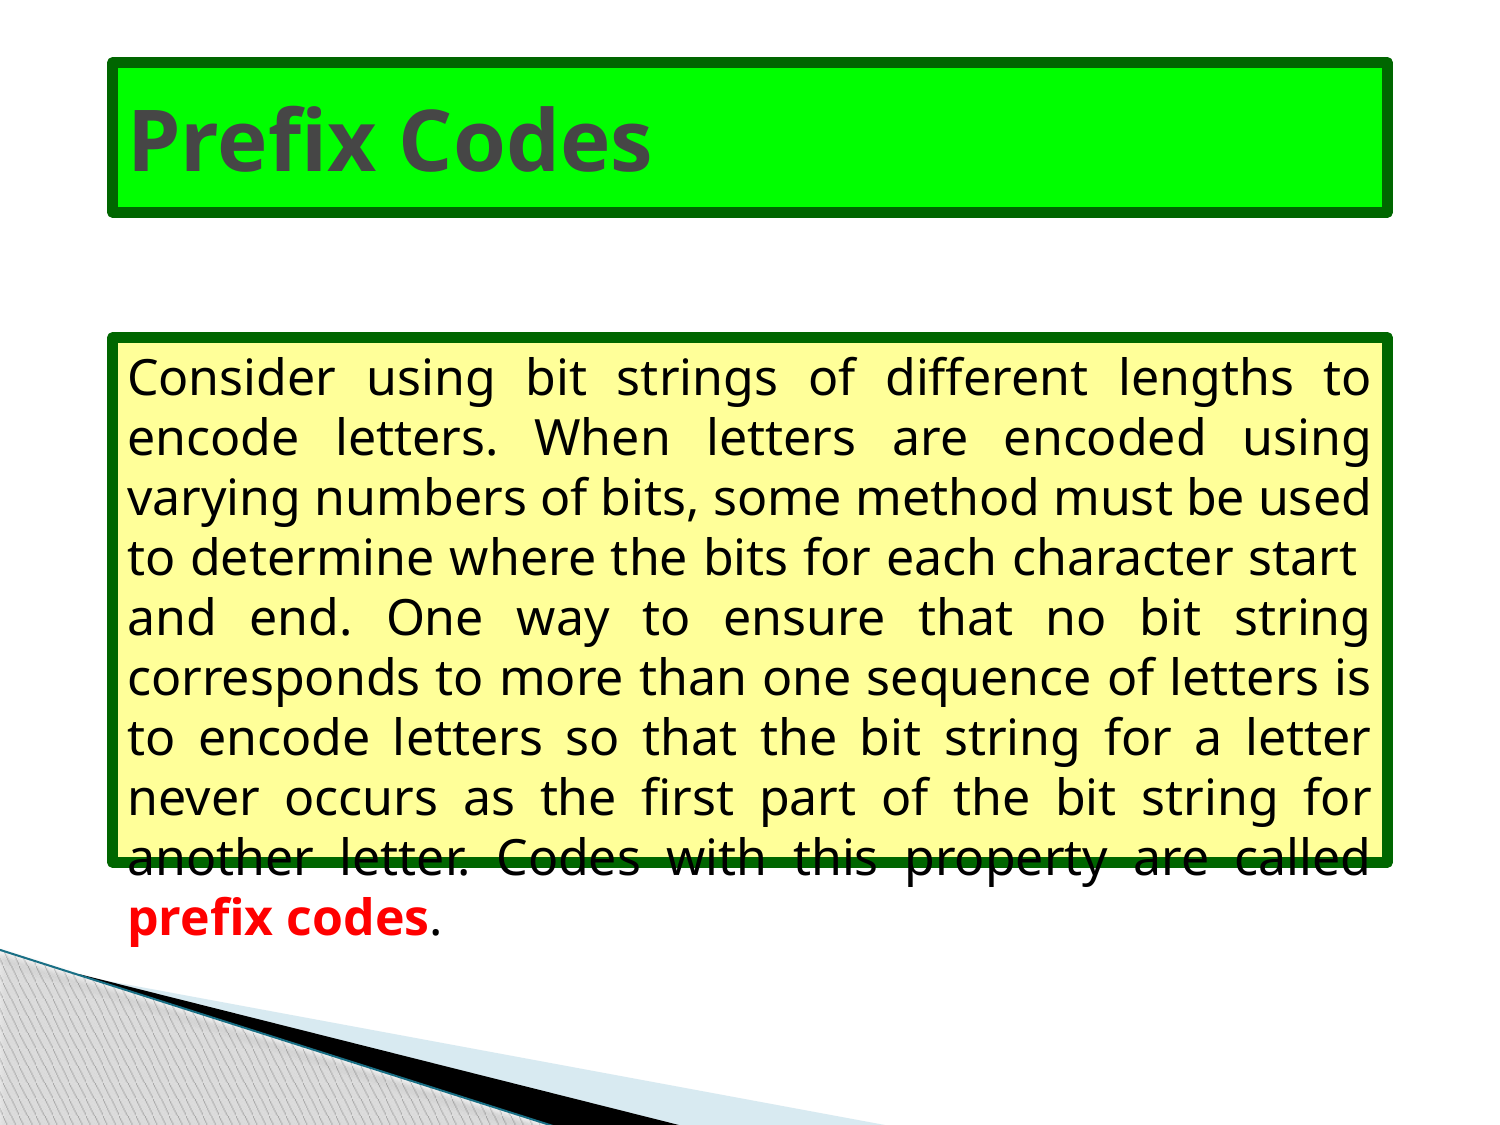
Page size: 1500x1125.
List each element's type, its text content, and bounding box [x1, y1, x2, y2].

list Consider using bit strings of different lengths to encode letters. When letters are encoded using varying numbers of bits, some method must be used to determine where the bits for each character start and end. One way to ensure that no bit string corresponds to more than one sequence of letters is to encode letters so that the bit string for a letter never occurs as the first part of the bit string for another letter. Codes with this property are called prefix codes. [112, 337, 1388, 863]
title Prefix Codes [112, 62, 1388, 213]
